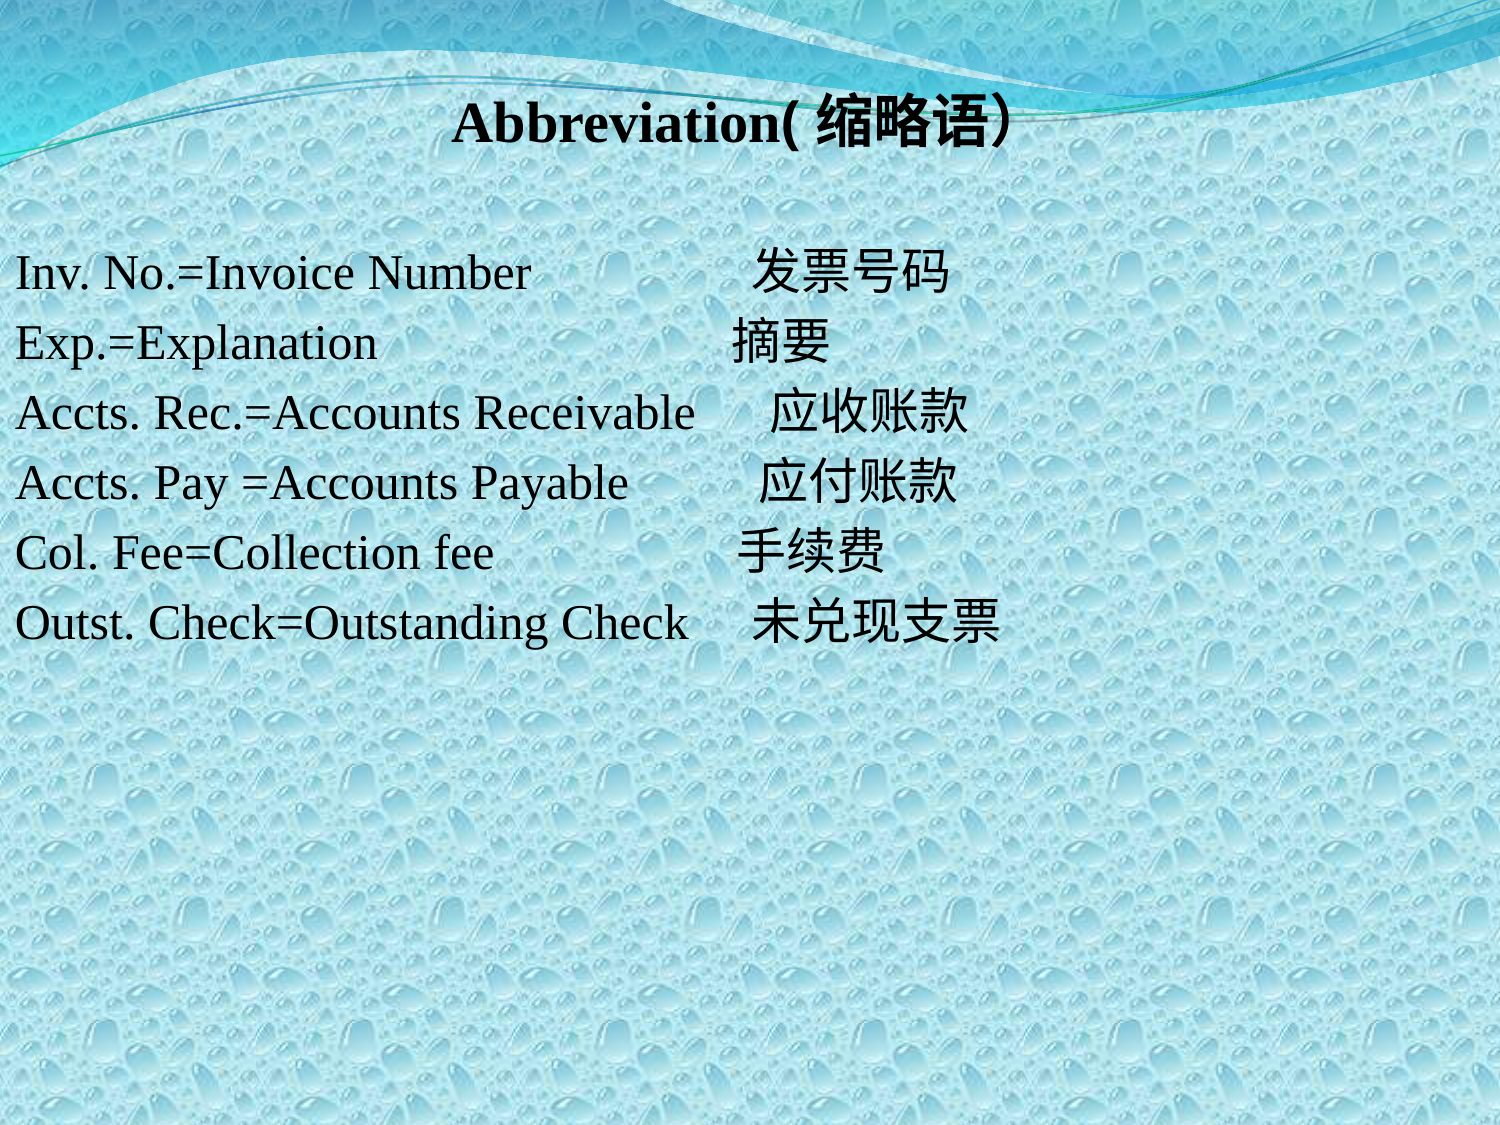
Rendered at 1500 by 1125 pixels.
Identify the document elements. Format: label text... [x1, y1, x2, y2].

text_box Abbreviation(缩略语） Inv. No.=Invoice Number 发票号码 Exp.=Explanation 摘要 Accts. Rec.=Accounts Receivable 应收账款 Accts. Pay =Accounts Payable 应付账款 Col. Fee=Collection fee 手续费 Outst. Check=Outstanding Check 未兑现支票 [0, 0, 1500, 1125]
